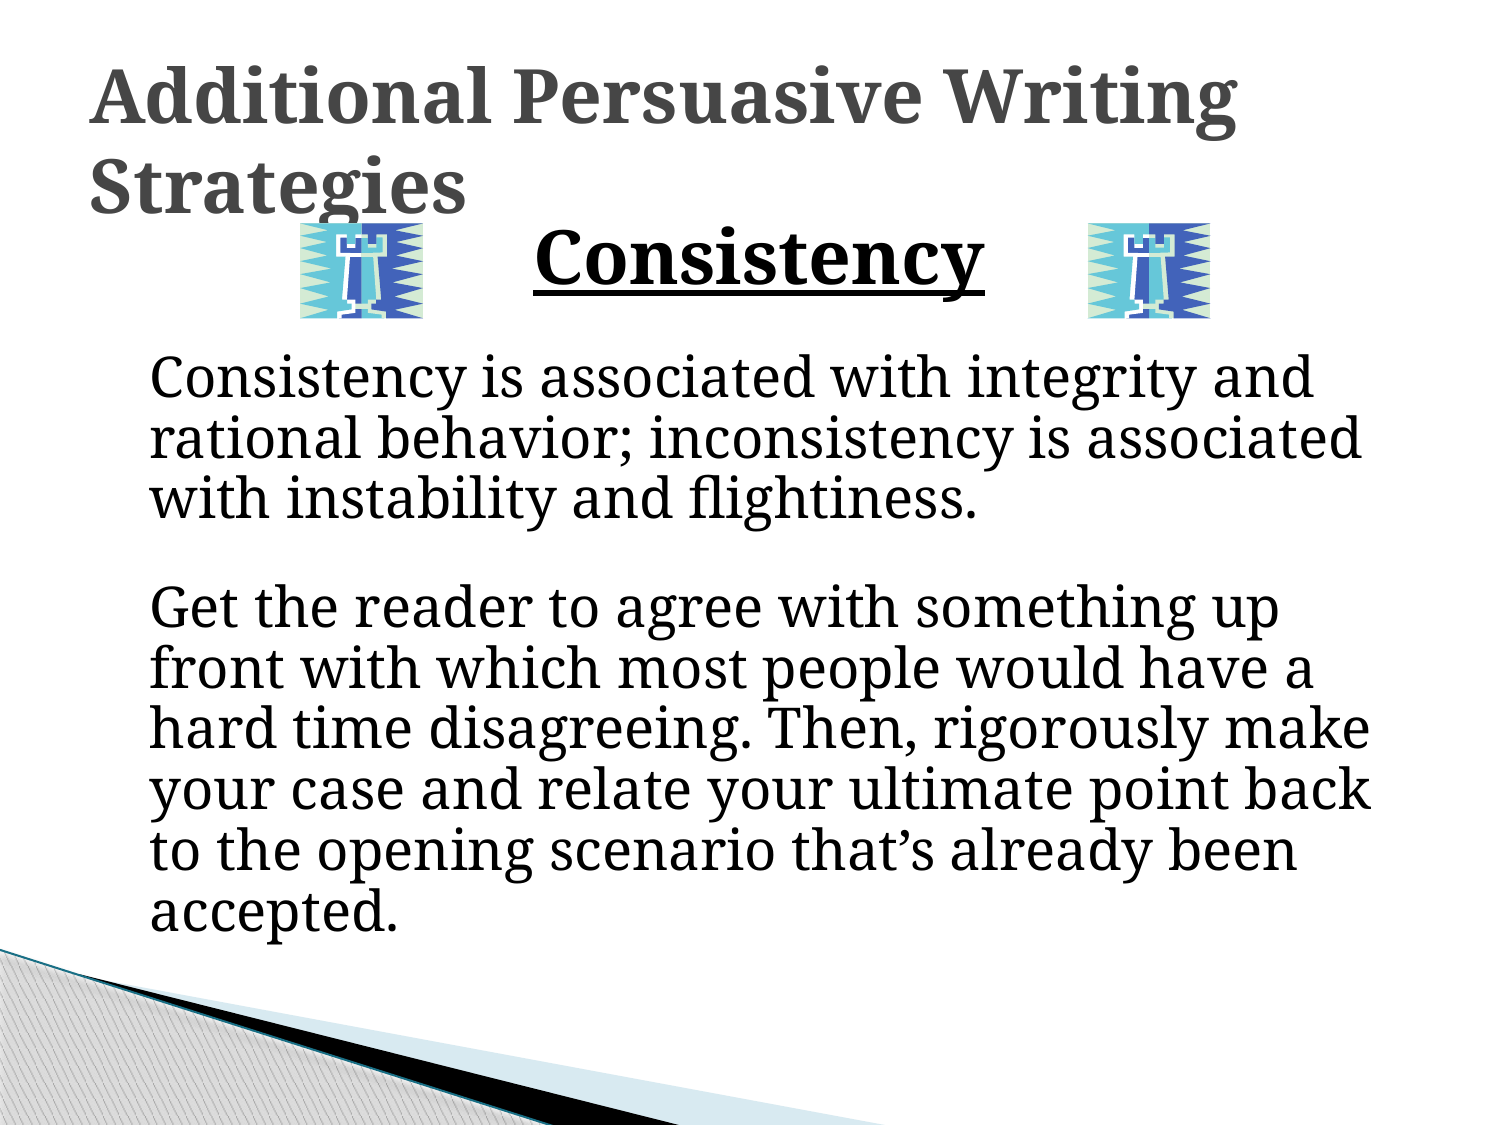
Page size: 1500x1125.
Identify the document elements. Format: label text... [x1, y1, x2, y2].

list Consistency Consistency is associated with integrity and rational behavior; inconsistency is associated with instability and flightiness. Get the reader to agree with something up front with which most people would have a hard time disagreeing. Then, rigorously make your case and relate your ultimate point back to the opening scenario that’s already been accepted. [75, 233, 1425, 1006]
picture [299, 221, 426, 321]
title Additional Persuasive Writing Strategies [75, 45, 1425, 233]
picture [1087, 221, 1213, 321]
